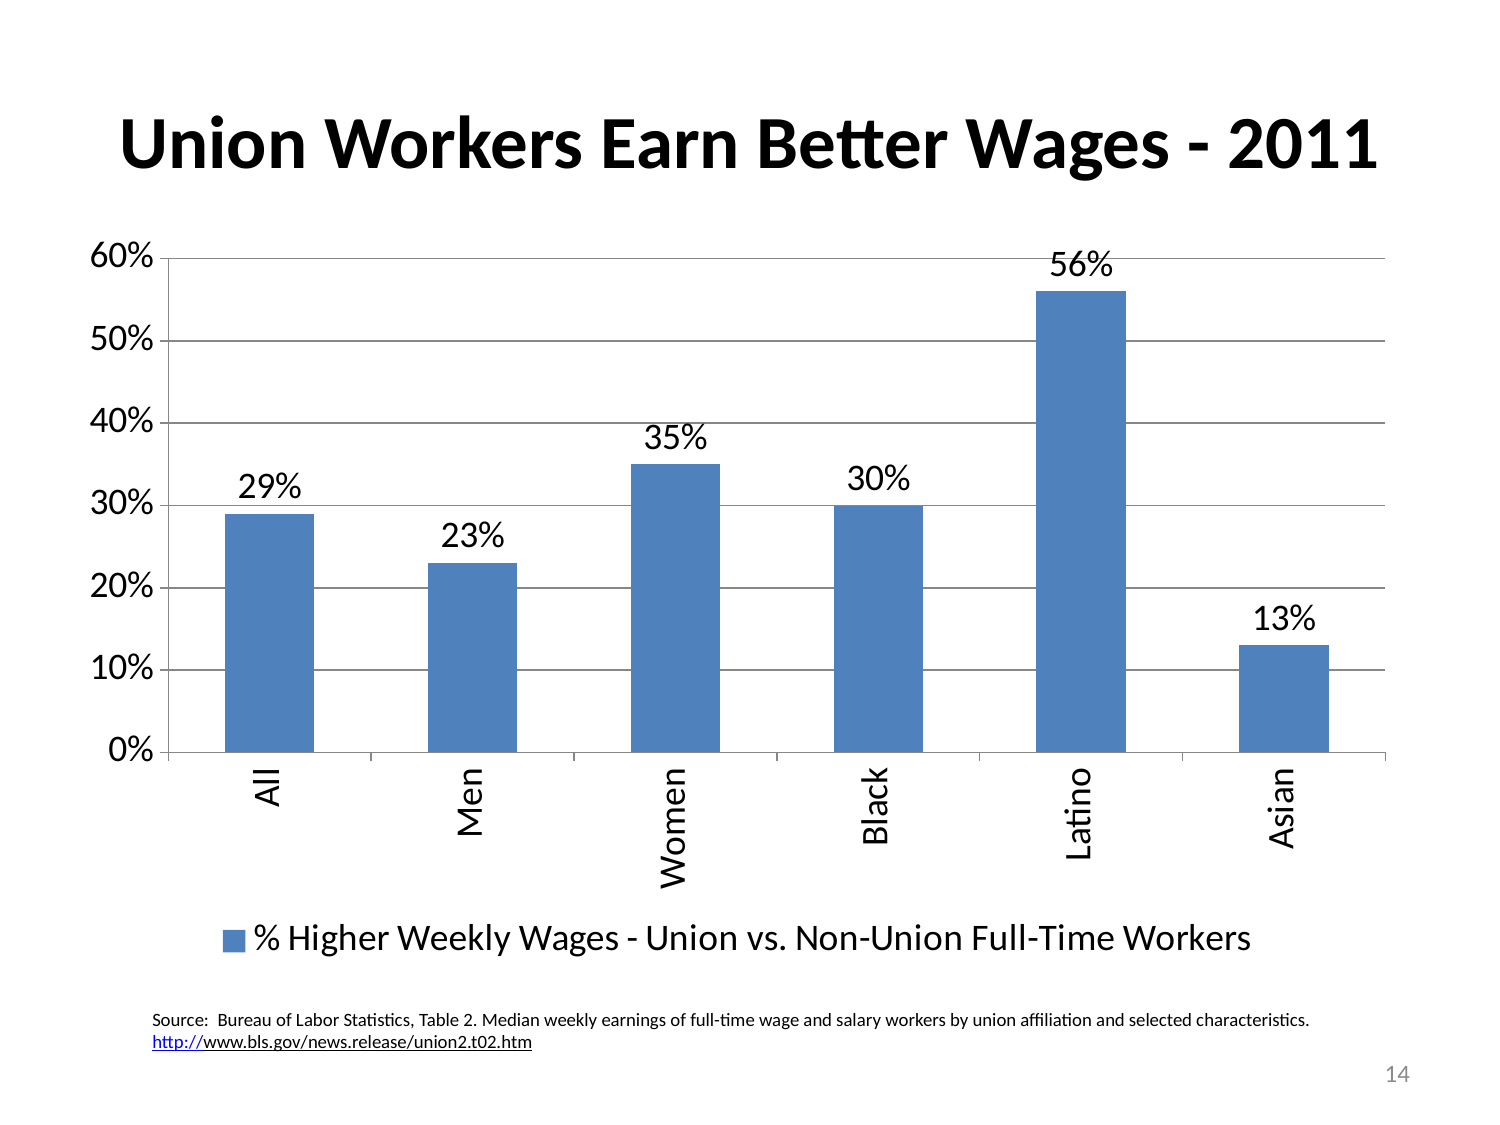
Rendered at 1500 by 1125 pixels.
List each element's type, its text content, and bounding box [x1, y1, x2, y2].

title Union Workers Earn Better Wages - 2011 [75, 45, 1425, 233]
chart [62, 224, 1413, 968]
text_box Source: Bureau of Labor Statistics, Table 2. Median weekly earnings of full-time wage and salary workers by union affiliation and selected characteristics. http://www.bls.gov/news.release/union2.t02.htm [137, 999, 1375, 1060]
slide_number 14 [1074, 1042, 1425, 1103]
